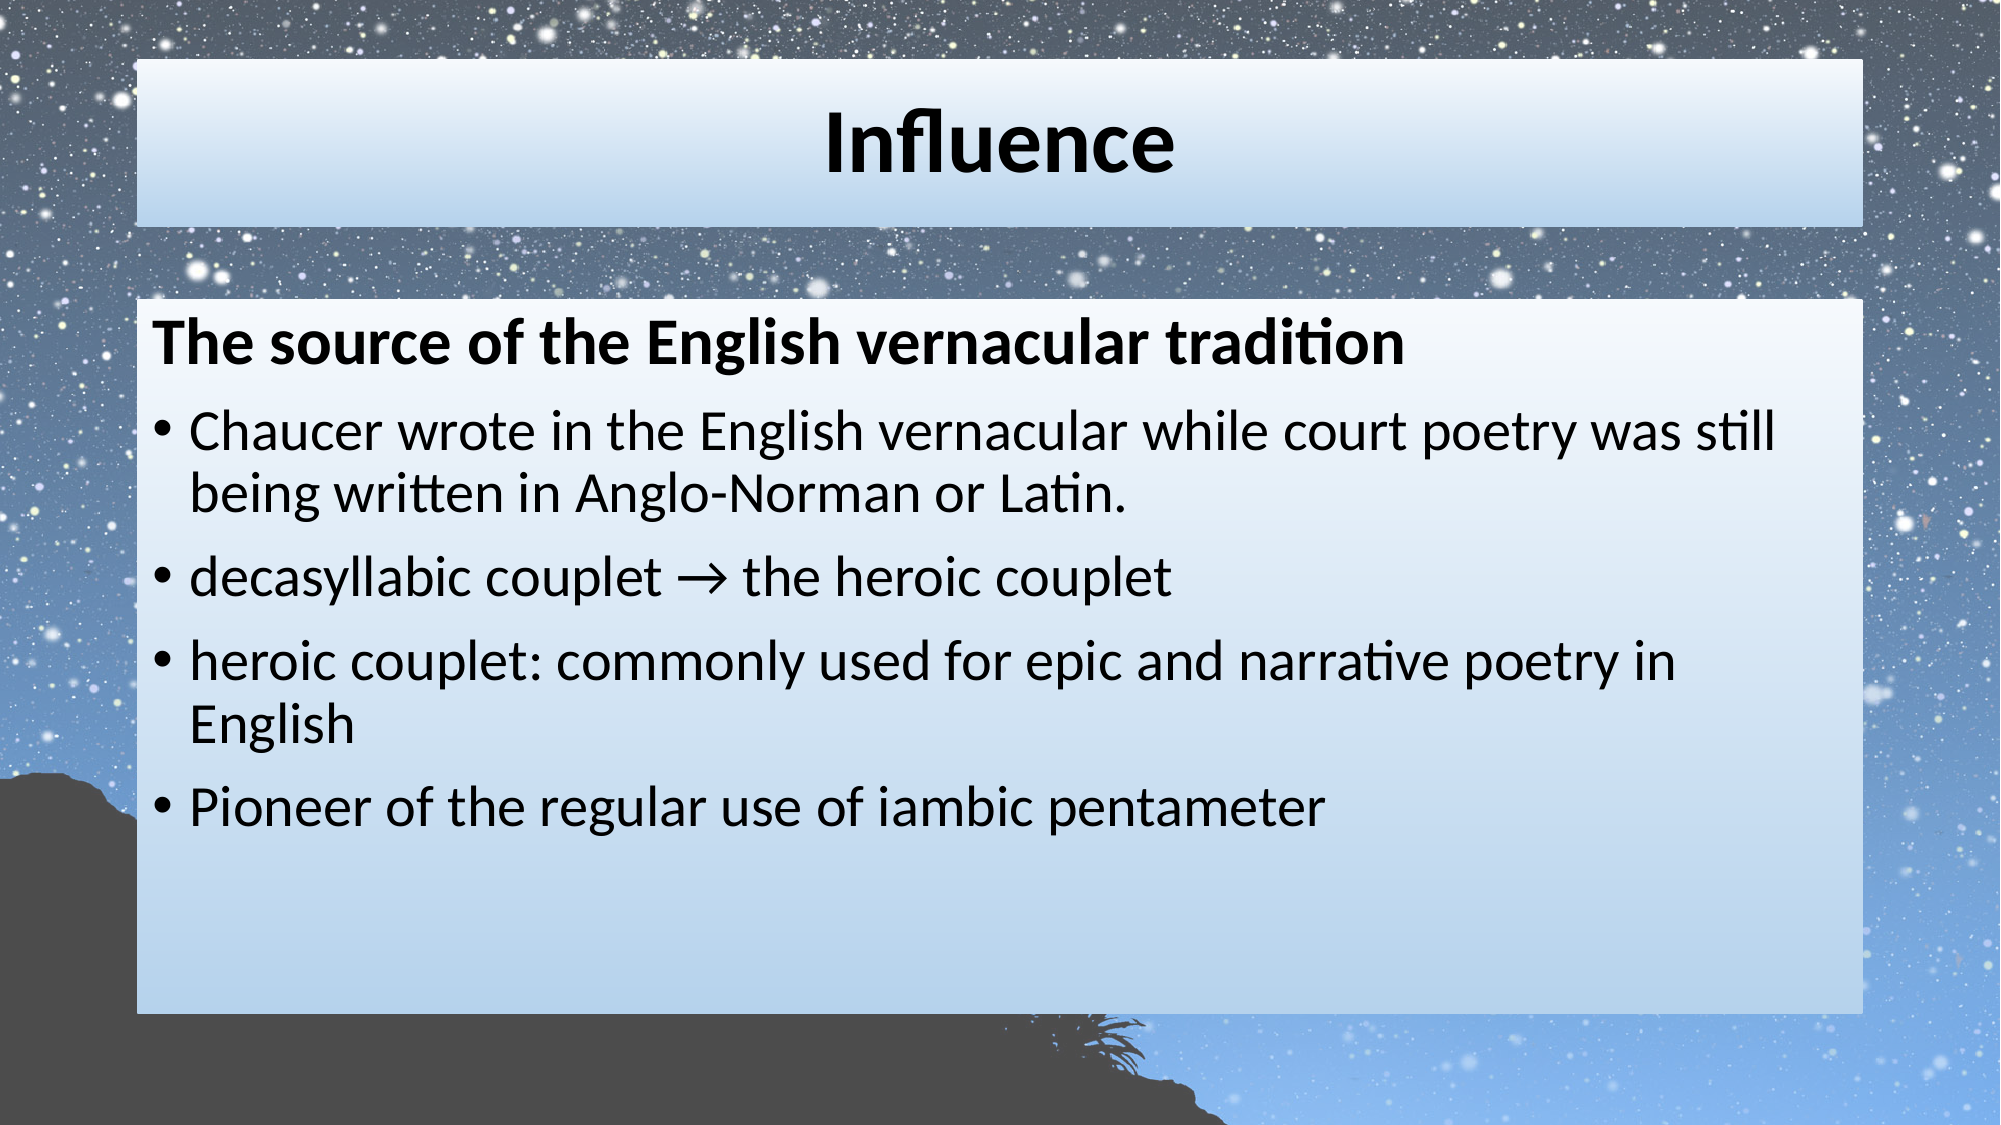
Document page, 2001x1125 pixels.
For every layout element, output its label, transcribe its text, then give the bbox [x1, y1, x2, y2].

list The source of the English vernacular tradition Chaucer wrote in the English vernacular while court poetry was still being written in Anglo-Norman or Latin. decasyllabic couplet → the heroic couplet heroic couplet: commonly used for epic and narrative poetry in English Pioneer of the regular use of iambic pentameter [137, 299, 1863, 1014]
title Influence [137, 59, 1863, 227]
